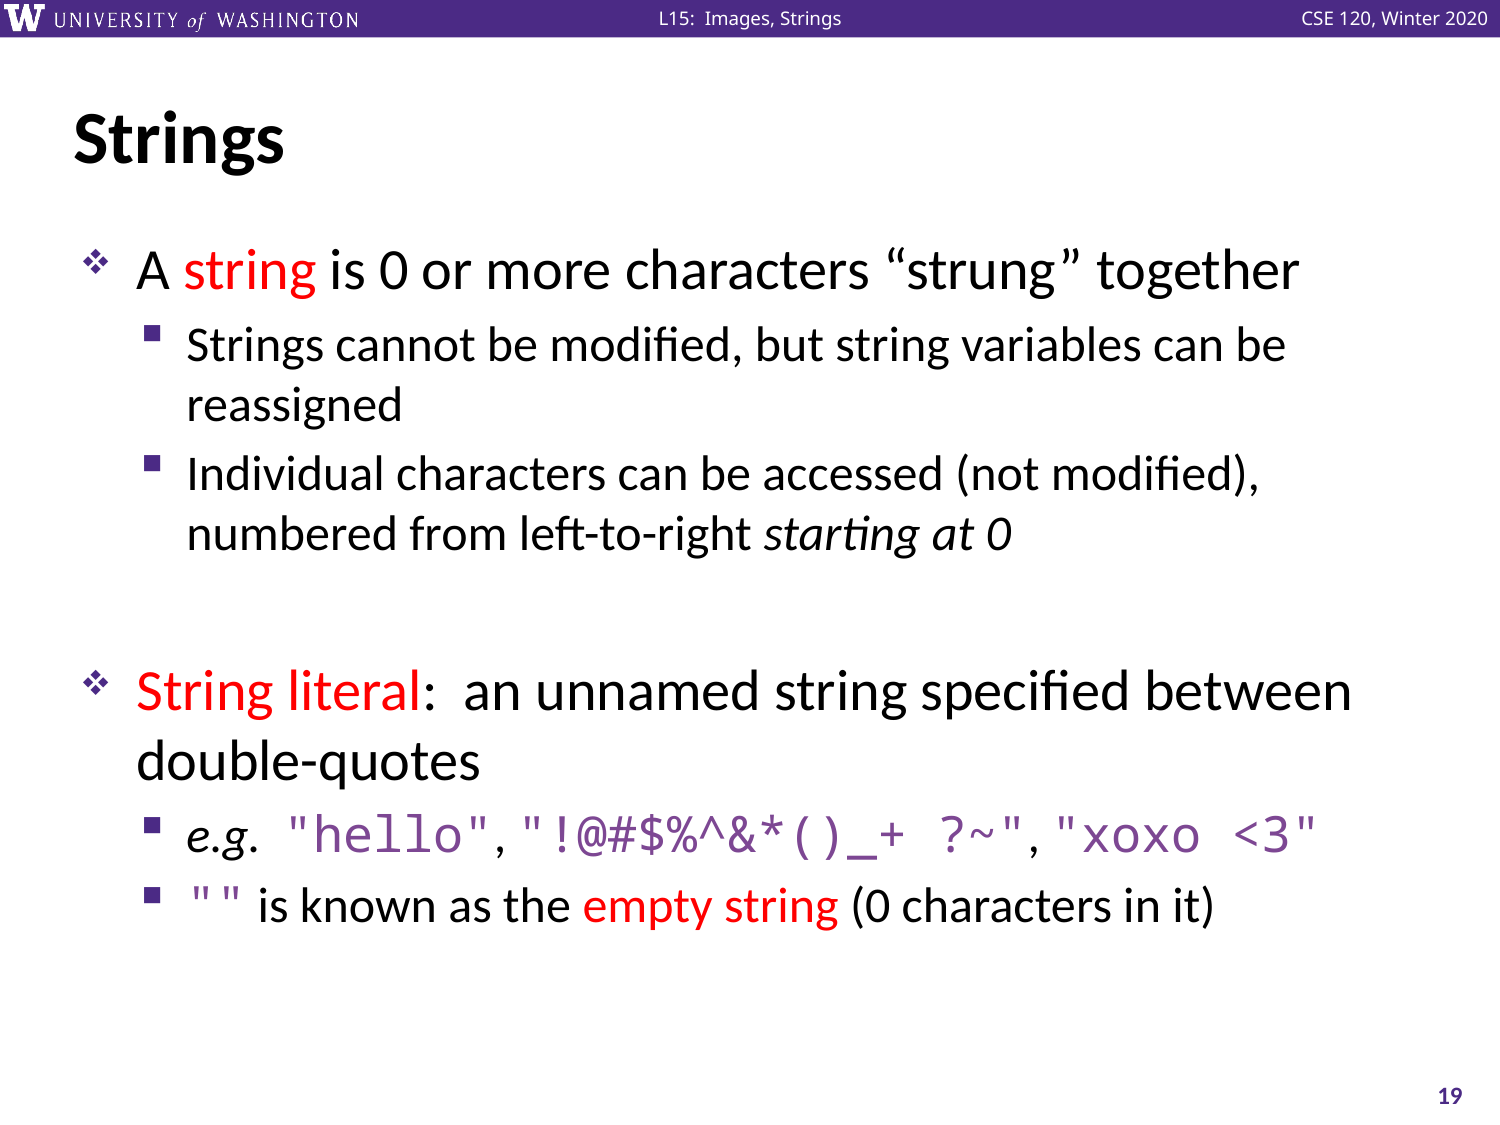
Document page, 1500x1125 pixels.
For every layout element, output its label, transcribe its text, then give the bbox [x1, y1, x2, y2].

picture [4, 4, 358, 32]
title Strings [58, 71, 1438, 197]
slide_number 19 [1400, 1065, 1500, 1125]
list A string is 0 or more characters “strung” together Strings cannot be modified, but string variables can be reassigned Individual characters can be accessed (not modified), numbered from left-to-right starting at 0 String literal: an unnamed string specified between double-quotes e.g. "hello", "!@#$%^&*()_+ ?~", "xoxo <3" "" is known as the empty string (0 characters in it) [64, 223, 1438, 1040]
